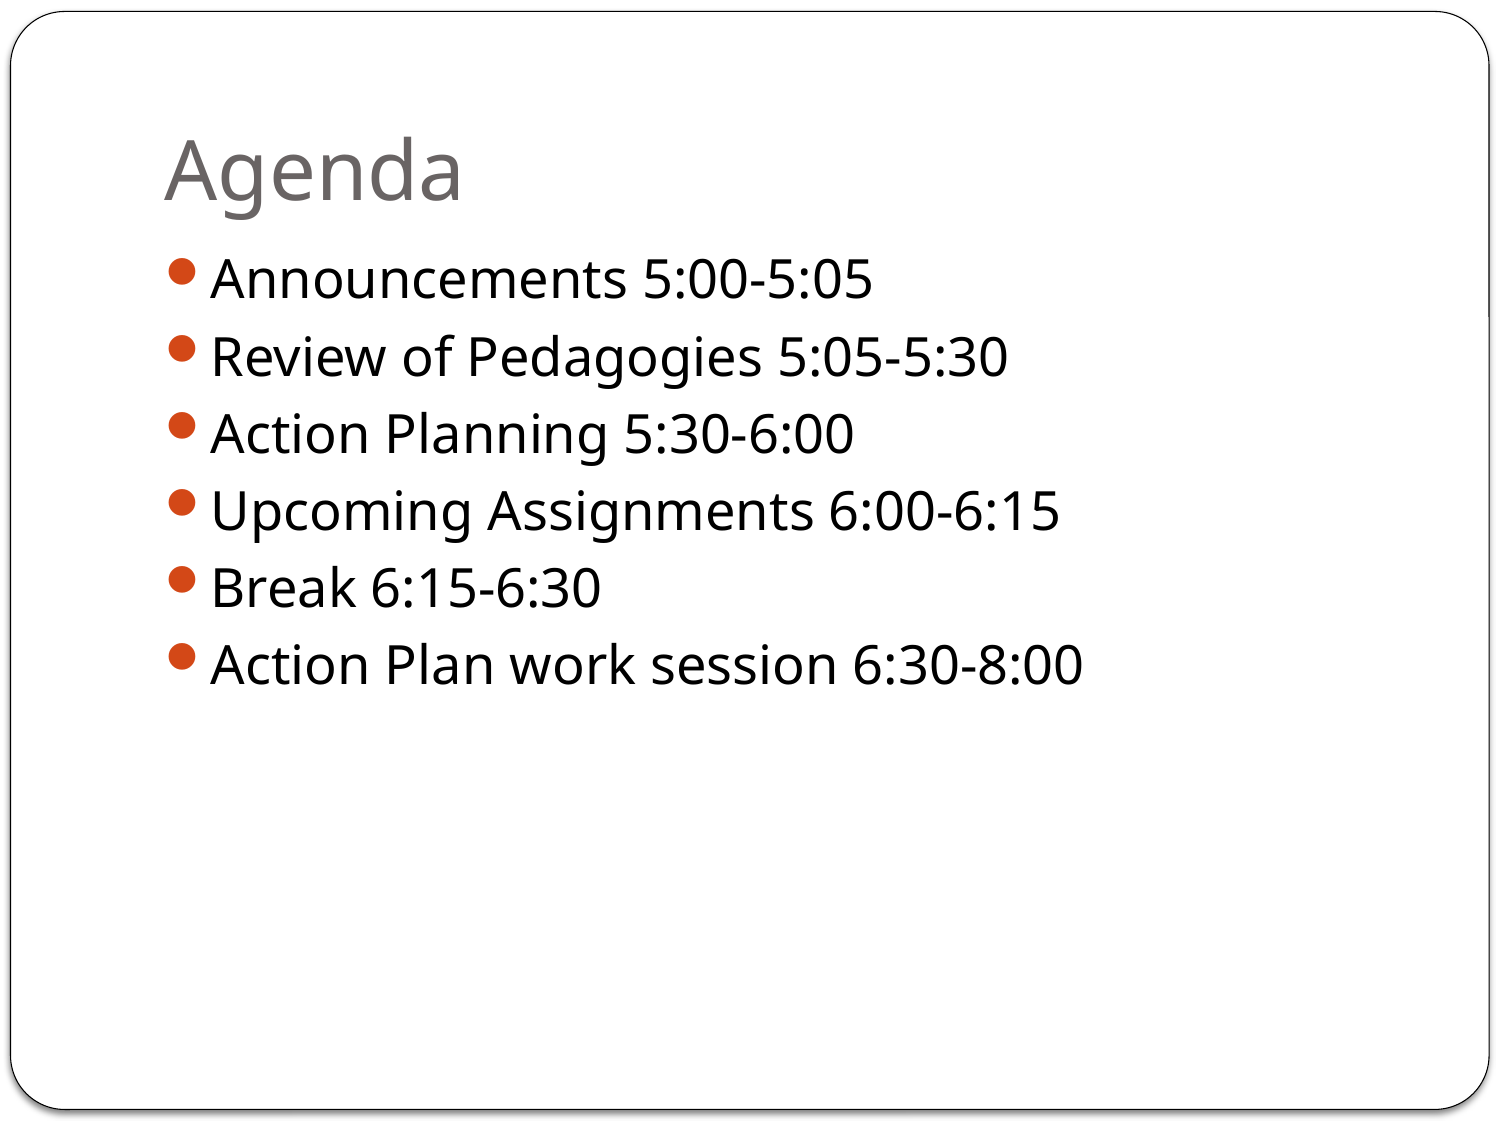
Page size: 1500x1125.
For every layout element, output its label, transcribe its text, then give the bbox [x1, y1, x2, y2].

list Announcements 5:00-5:05 Review of Pedagogies 5:05-5:30 Action Planning 5:30-6:00 Upcoming Assignments 6:00-6:15 Break 6:15-6:30 Action Plan work session 6:30-8:00 [150, 237, 1425, 988]
title Agenda [150, 45, 1425, 233]
